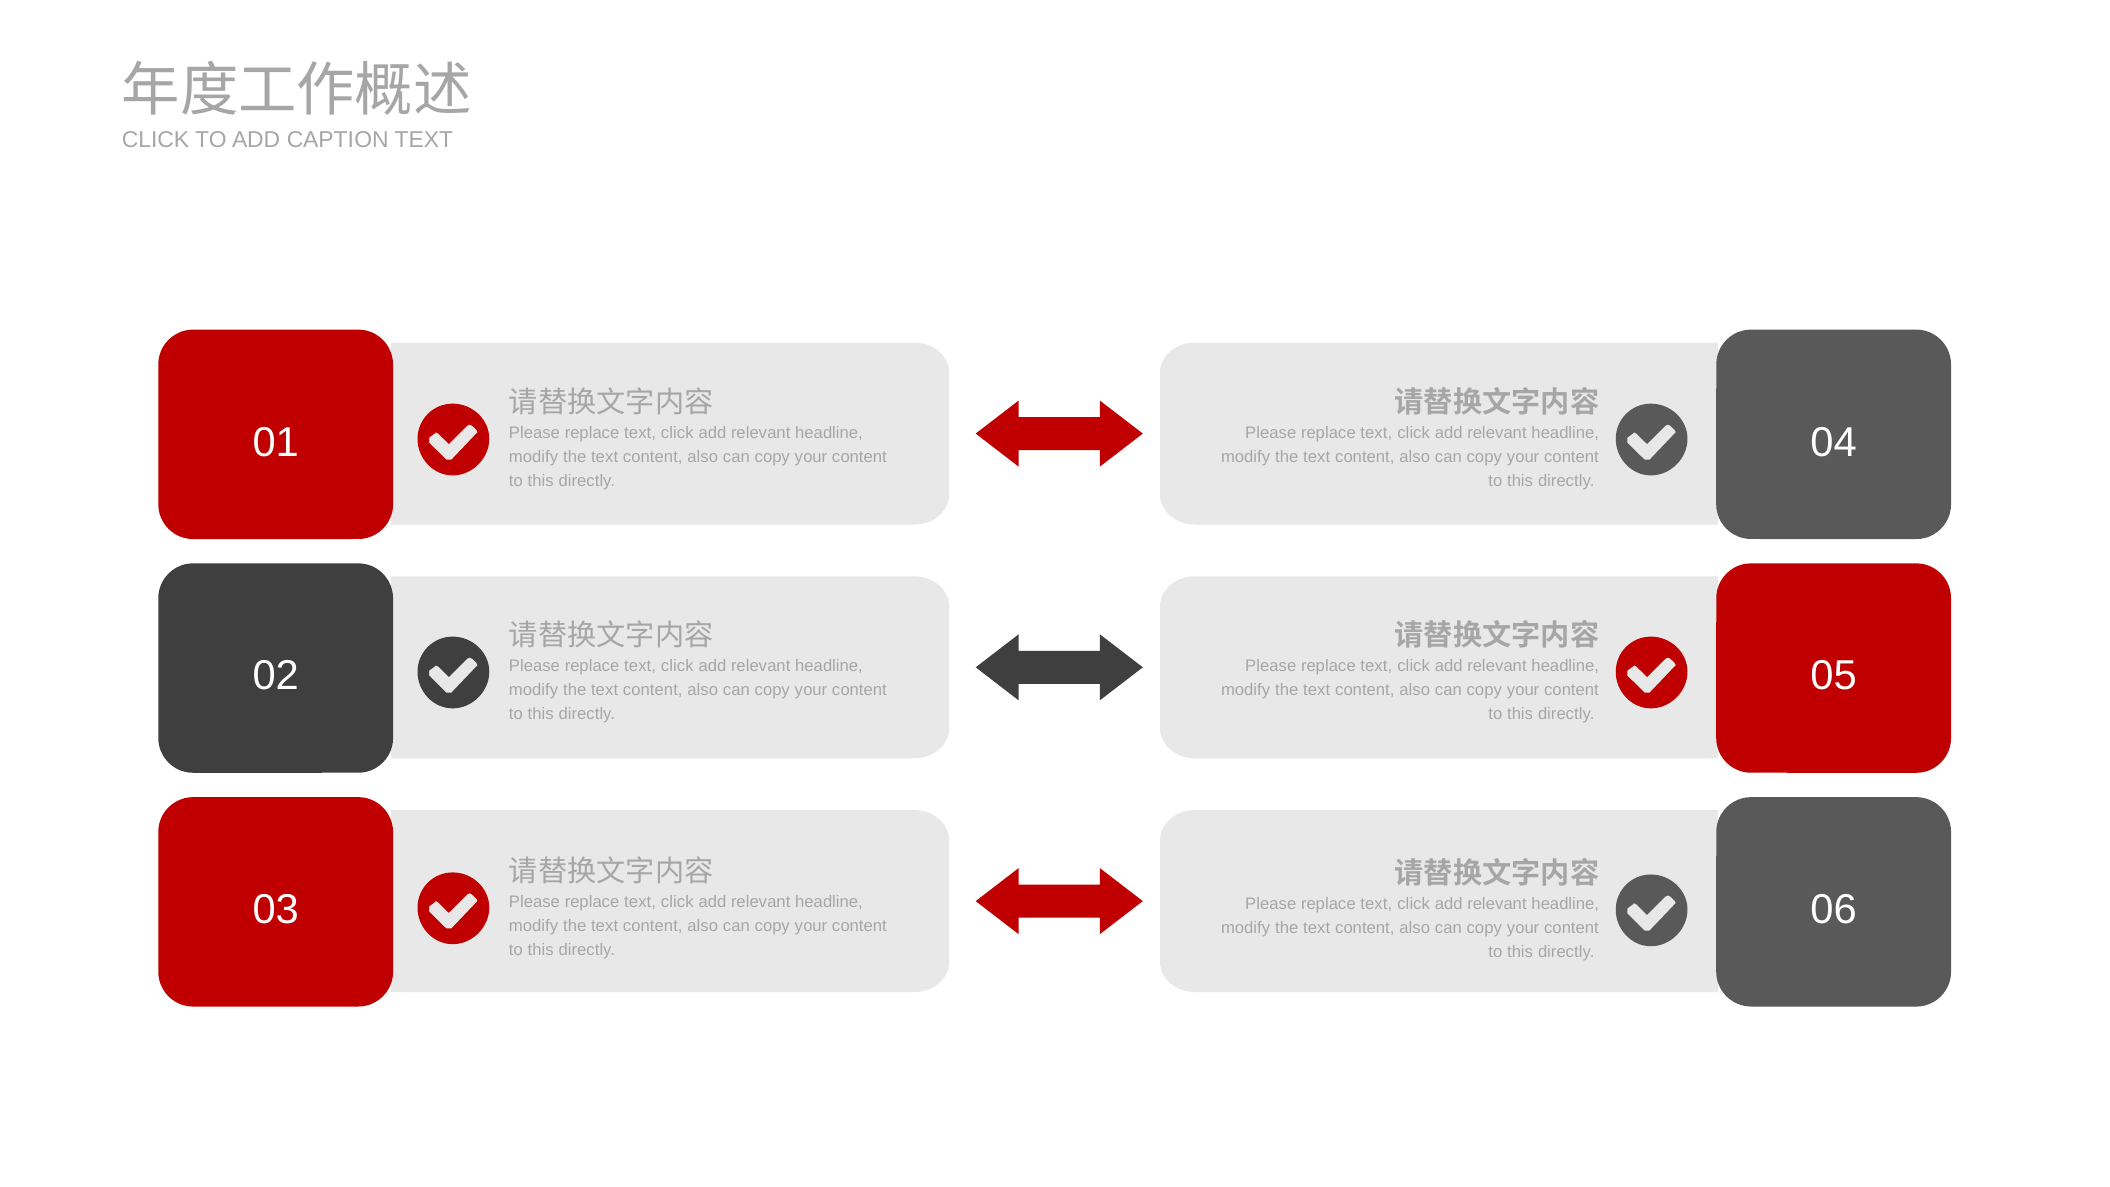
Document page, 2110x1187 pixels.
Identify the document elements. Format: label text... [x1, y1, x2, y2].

text_box [974, 632, 1145, 703]
text_box 04 [1715, 328, 1953, 541]
text_box [417, 636, 490, 709]
text_box [1615, 874, 1688, 947]
text_box [1615, 636, 1688, 709]
text_box 年度工作概述 [121, 52, 501, 123]
text_box [974, 865, 1145, 937]
text_box [1615, 403, 1688, 476]
text_box [390, 575, 951, 760]
text_box [1158, 341, 1720, 526]
text_box [417, 872, 490, 945]
text_box 05 [1715, 562, 1953, 774]
text_box [390, 809, 951, 994]
text_box 请替换文字内容 Please replace text, click add relevant headline, modify the text content, also can copy your content to this directly. [1211, 609, 1600, 723]
text_box [974, 398, 1145, 469]
text_box [390, 341, 951, 526]
text_box 请替换文字内容 Please replace text, click add relevant headline, modify the text content, also can copy your content to this directly. [1211, 847, 1600, 961]
text_box 03 [157, 796, 395, 1008]
text_box 请替换文字内容 Please replace text, click add relevant headline, modify the text content, also can copy your content to this directly. [508, 376, 897, 490]
text_box 请替换文字内容 Please replace text, click add relevant headline, modify the text content, also can copy your content to this directly. [508, 844, 897, 959]
text_box CLICK TO ADD CAPTION TEXT [121, 124, 501, 153]
text_box [1158, 809, 1720, 994]
text_box 06 [1715, 796, 1953, 1008]
text_box [417, 403, 490, 476]
text_box 01 [157, 328, 395, 541]
text_box 请替换文字内容 Please replace text, click add relevant headline, modify the text content, also can copy your content to this directly. [508, 609, 897, 723]
text_box 02 [157, 562, 395, 774]
text_box 请替换文字内容 Please replace text, click add relevant headline, modify the text content, also can copy your content to this directly. [1211, 376, 1600, 490]
text_box [1158, 575, 1720, 760]
